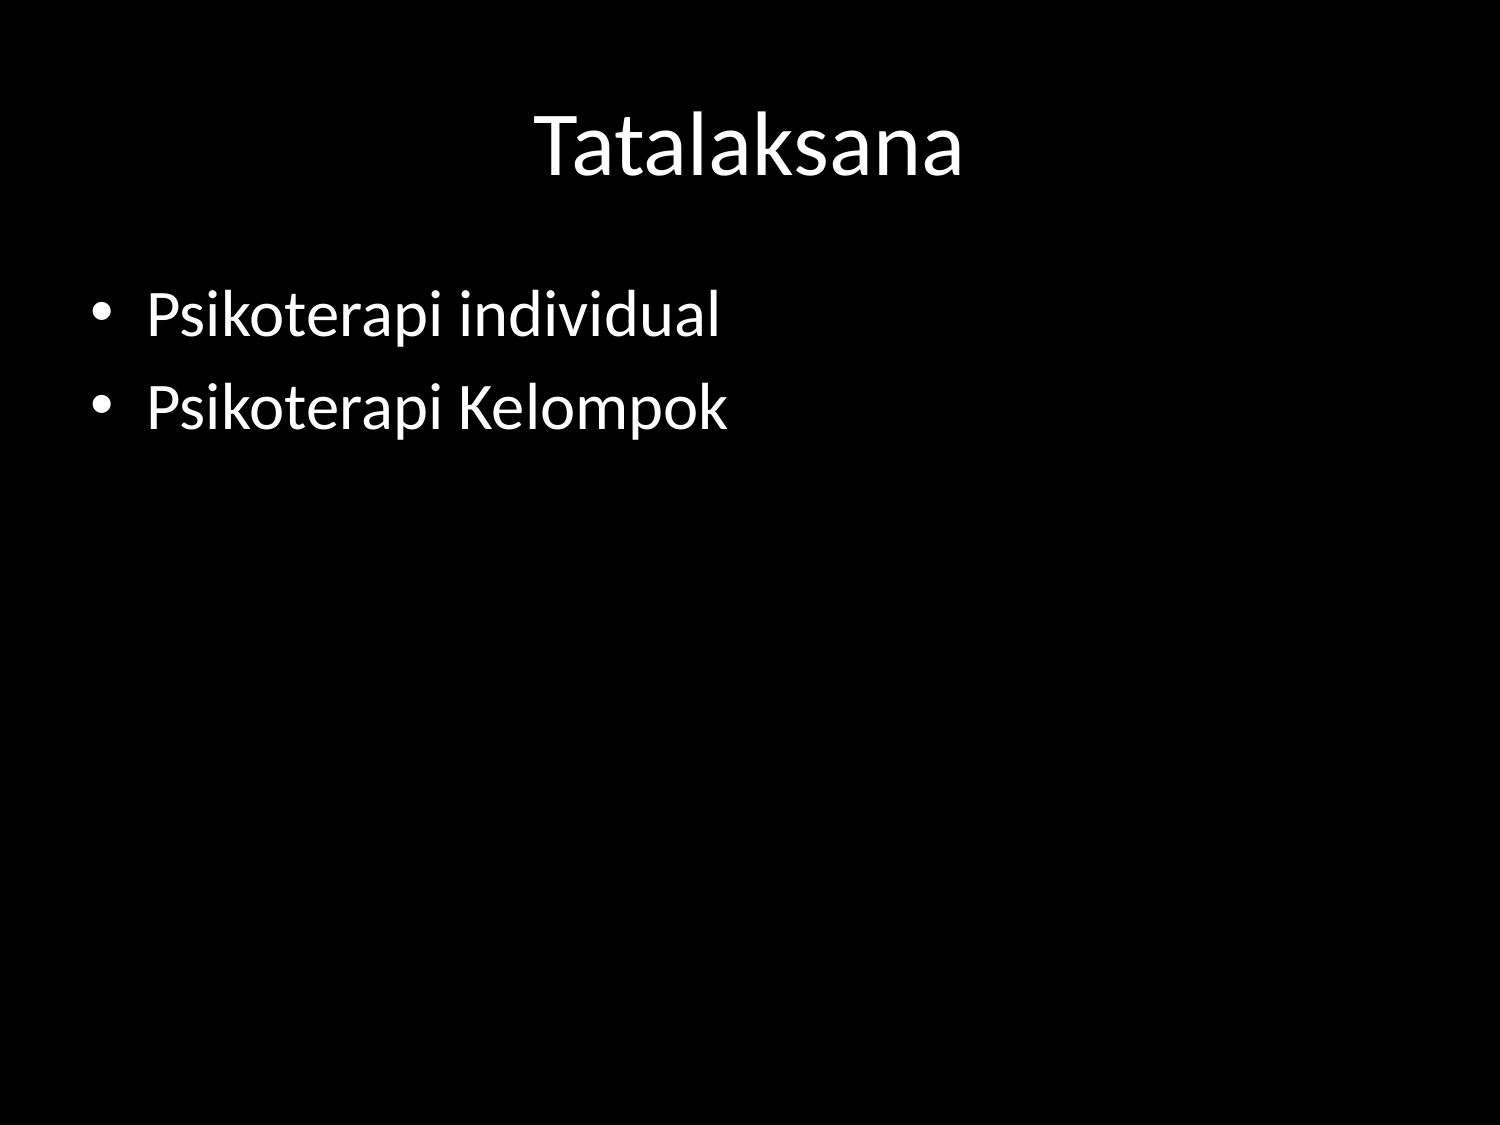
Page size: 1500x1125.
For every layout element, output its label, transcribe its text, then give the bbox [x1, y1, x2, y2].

list Psikoterapi individual Psikoterapi Kelompok [75, 262, 1425, 1005]
title Tatalaksana [75, 45, 1425, 233]
